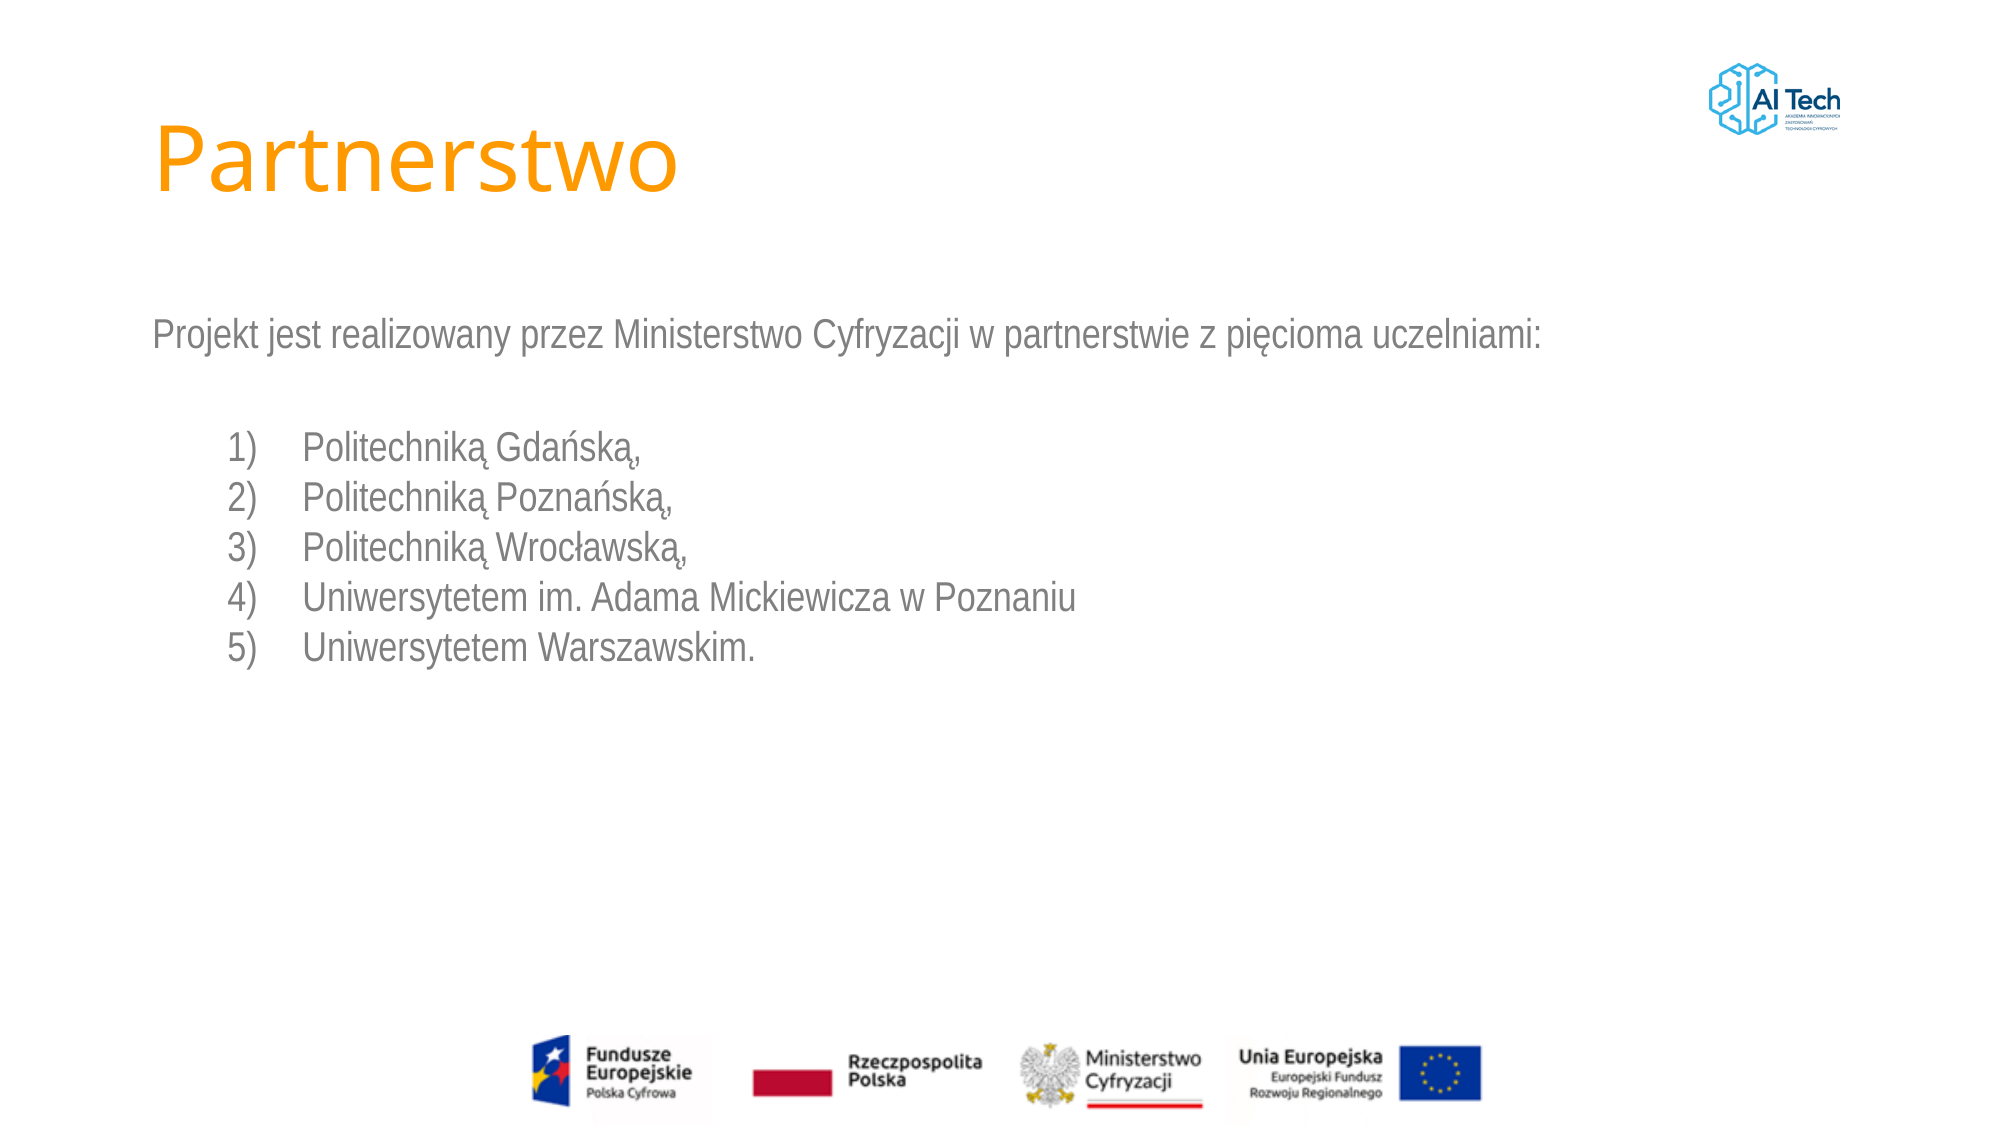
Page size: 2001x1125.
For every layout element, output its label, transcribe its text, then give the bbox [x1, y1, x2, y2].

title Partnerstwo [137, 53, 1863, 271]
list Projekt jest realizowany przez Ministerstwo Cyfryzacji w partnerstwie z pięcioma uczelniami: Politechniką Gdańską, Politechniką Poznańską, Politechniką Wrocławską, Uniwersytetem im. Adama Mickiewicza w Poznaniu Uniwersytetem Warszawskim. [137, 299, 1863, 1013]
picture [499, 1035, 1501, 1125]
